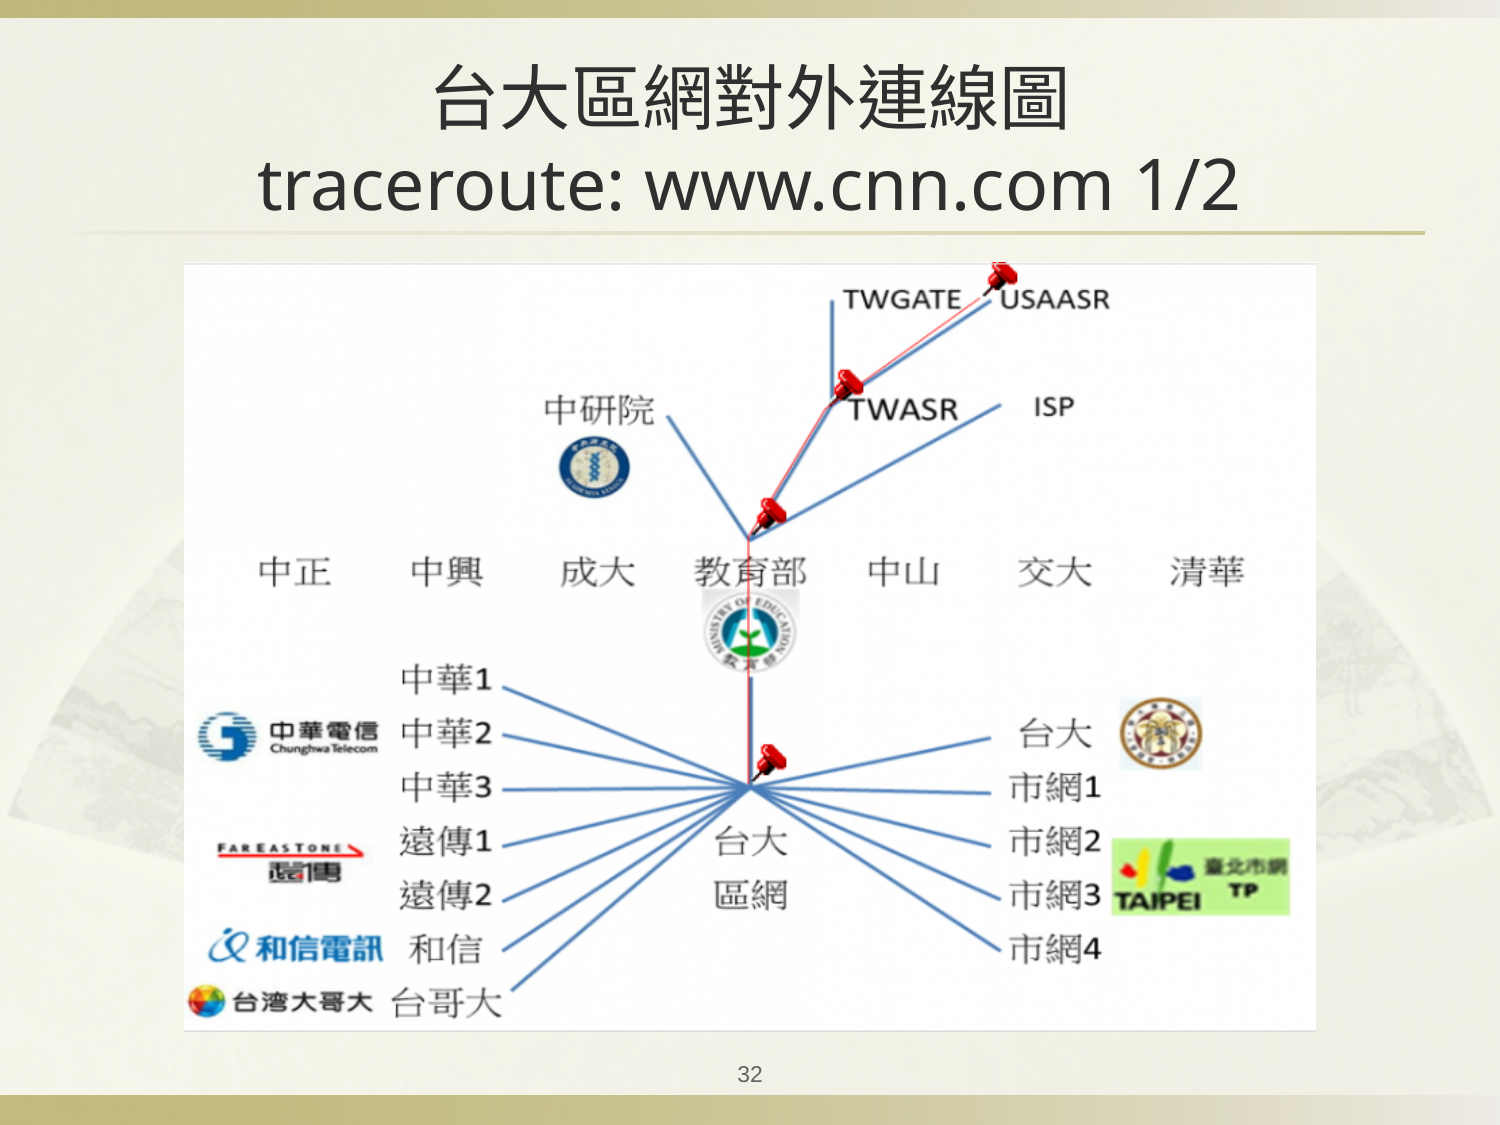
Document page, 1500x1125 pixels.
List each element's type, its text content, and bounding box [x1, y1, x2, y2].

title 台大區網對外連線圖 traceroute: www.cnn.com 1/2 [75, 45, 1425, 233]
slide_number 32 [675, 1050, 825, 1097]
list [184, 261, 1316, 1032]
